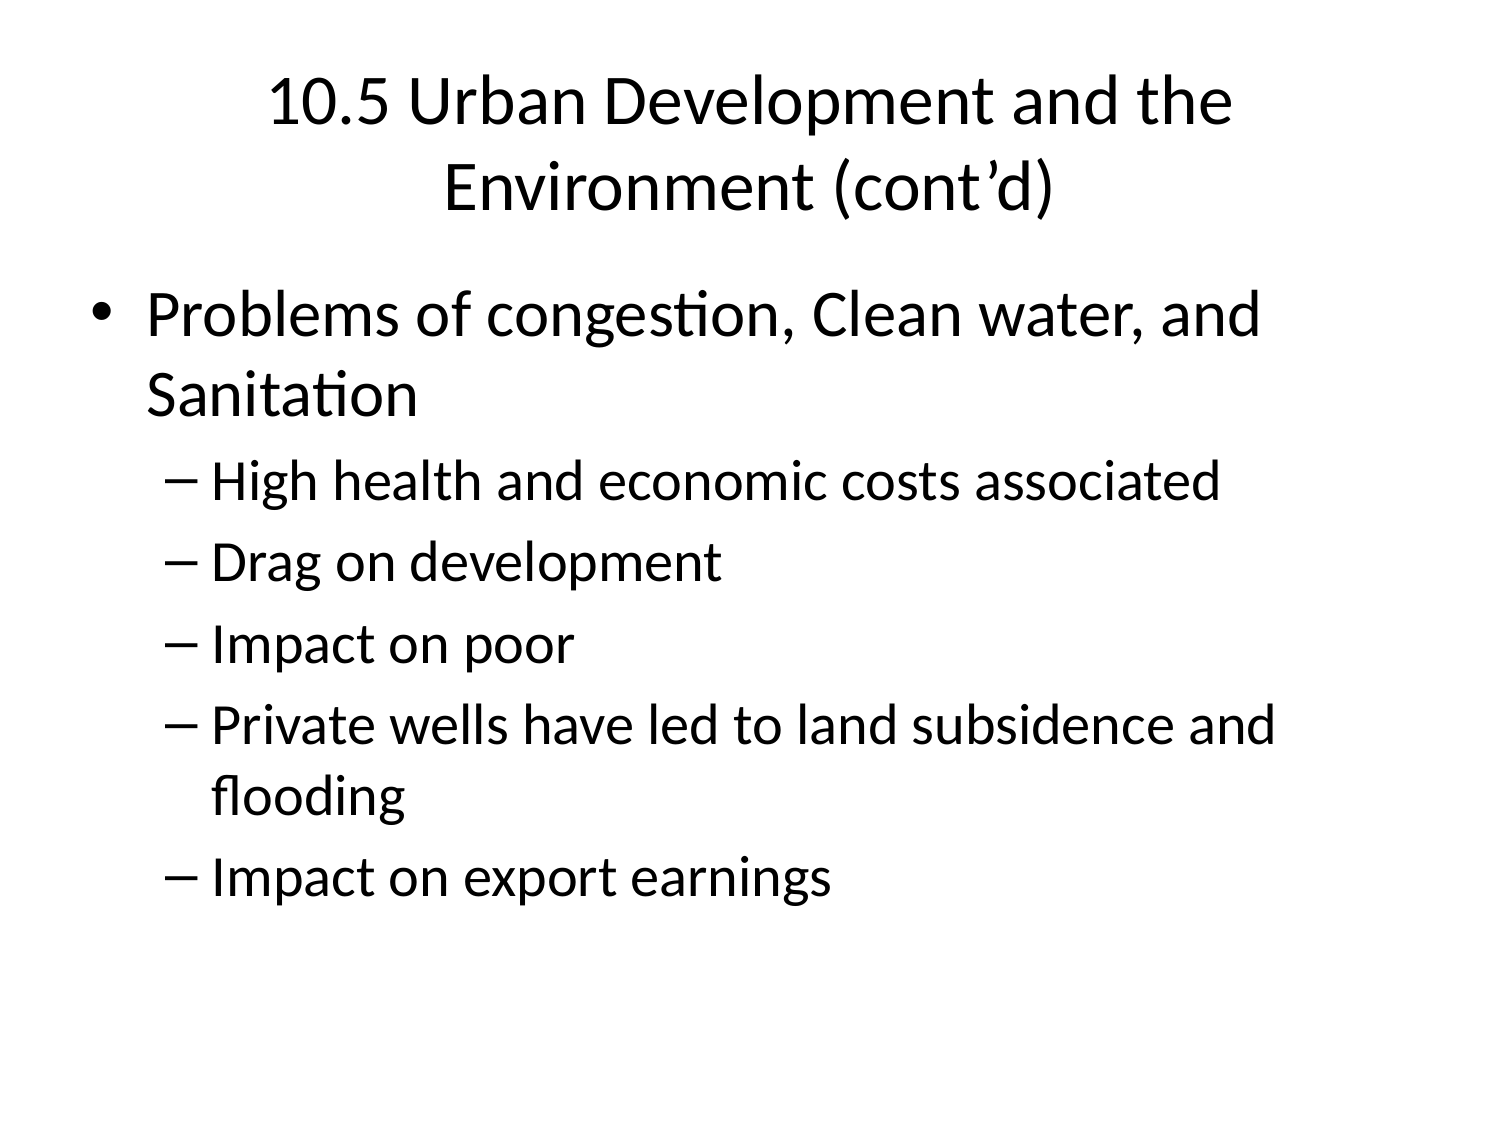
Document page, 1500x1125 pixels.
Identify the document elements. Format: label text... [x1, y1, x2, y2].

title 10.5 Urban Development and the Environment (cont’d) [75, 45, 1425, 233]
list Problems of congestion, Clean water, and Sanitation High health and economic costs associated Drag on development Impact on poor Private wells have led to land subsidence and flooding Impact on export earnings [75, 262, 1425, 1005]
